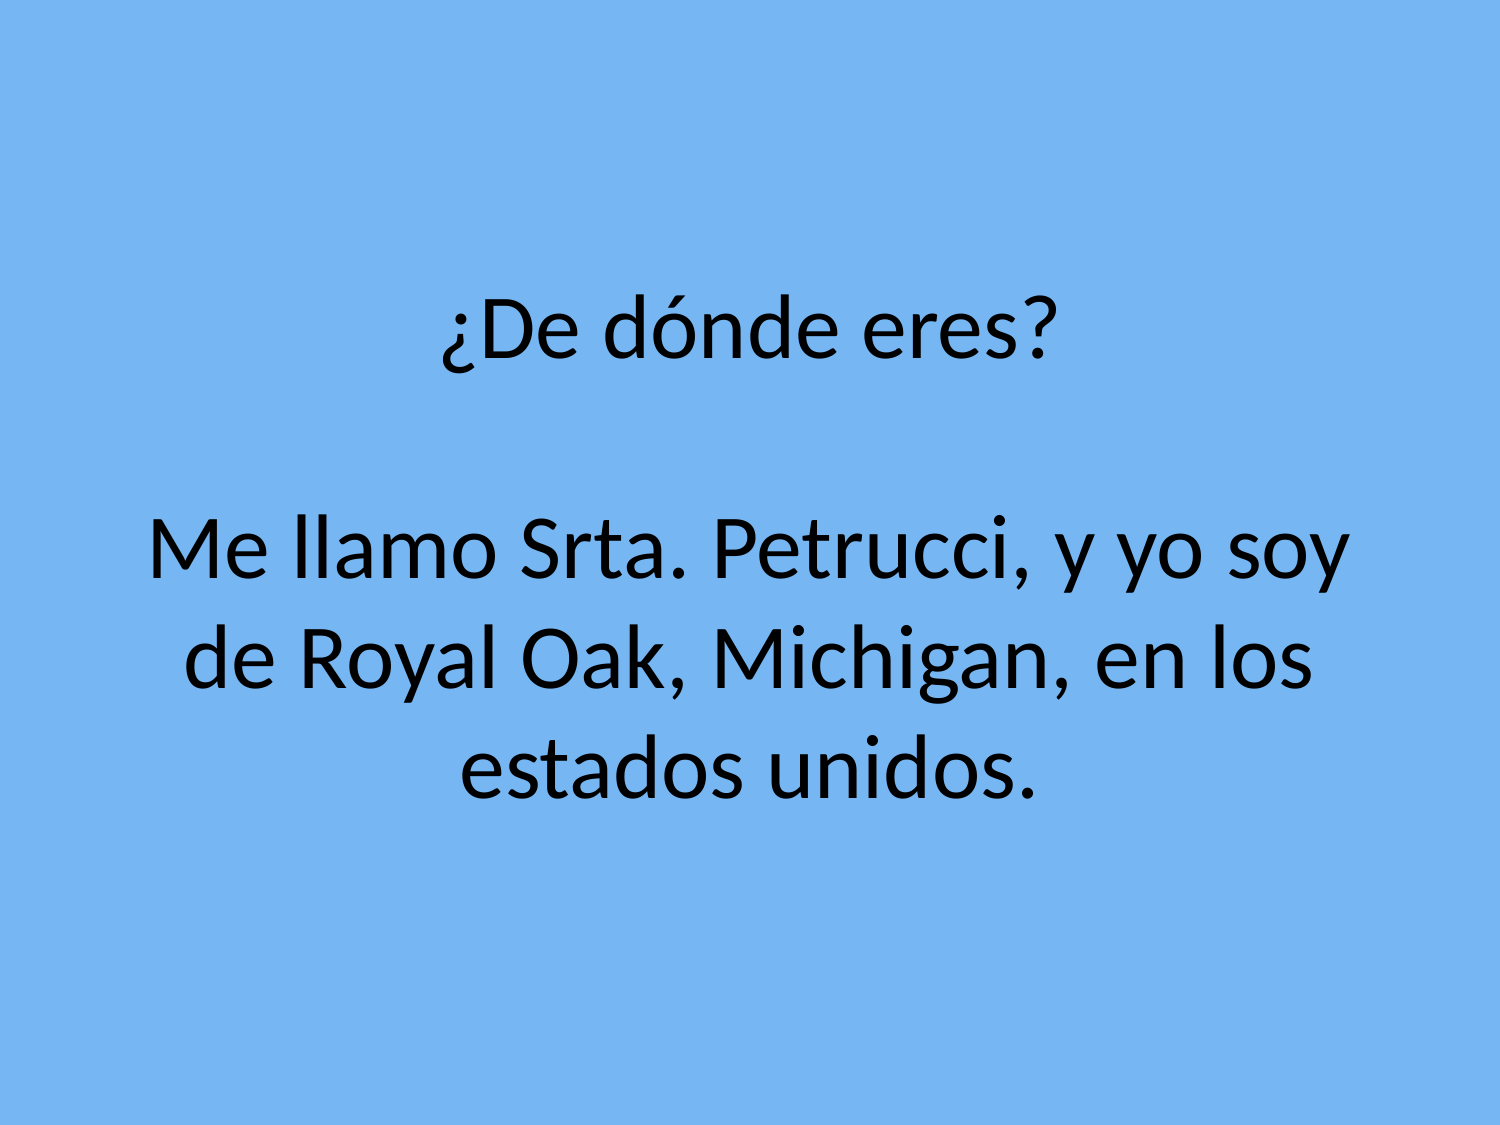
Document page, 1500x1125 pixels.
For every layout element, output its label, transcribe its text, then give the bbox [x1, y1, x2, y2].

title ¿De dónde eres? Me llamo Srta. Petrucci, y yo soy de Royal Oak, Michigan, en los estados unidos. [75, 45, 1425, 1039]
